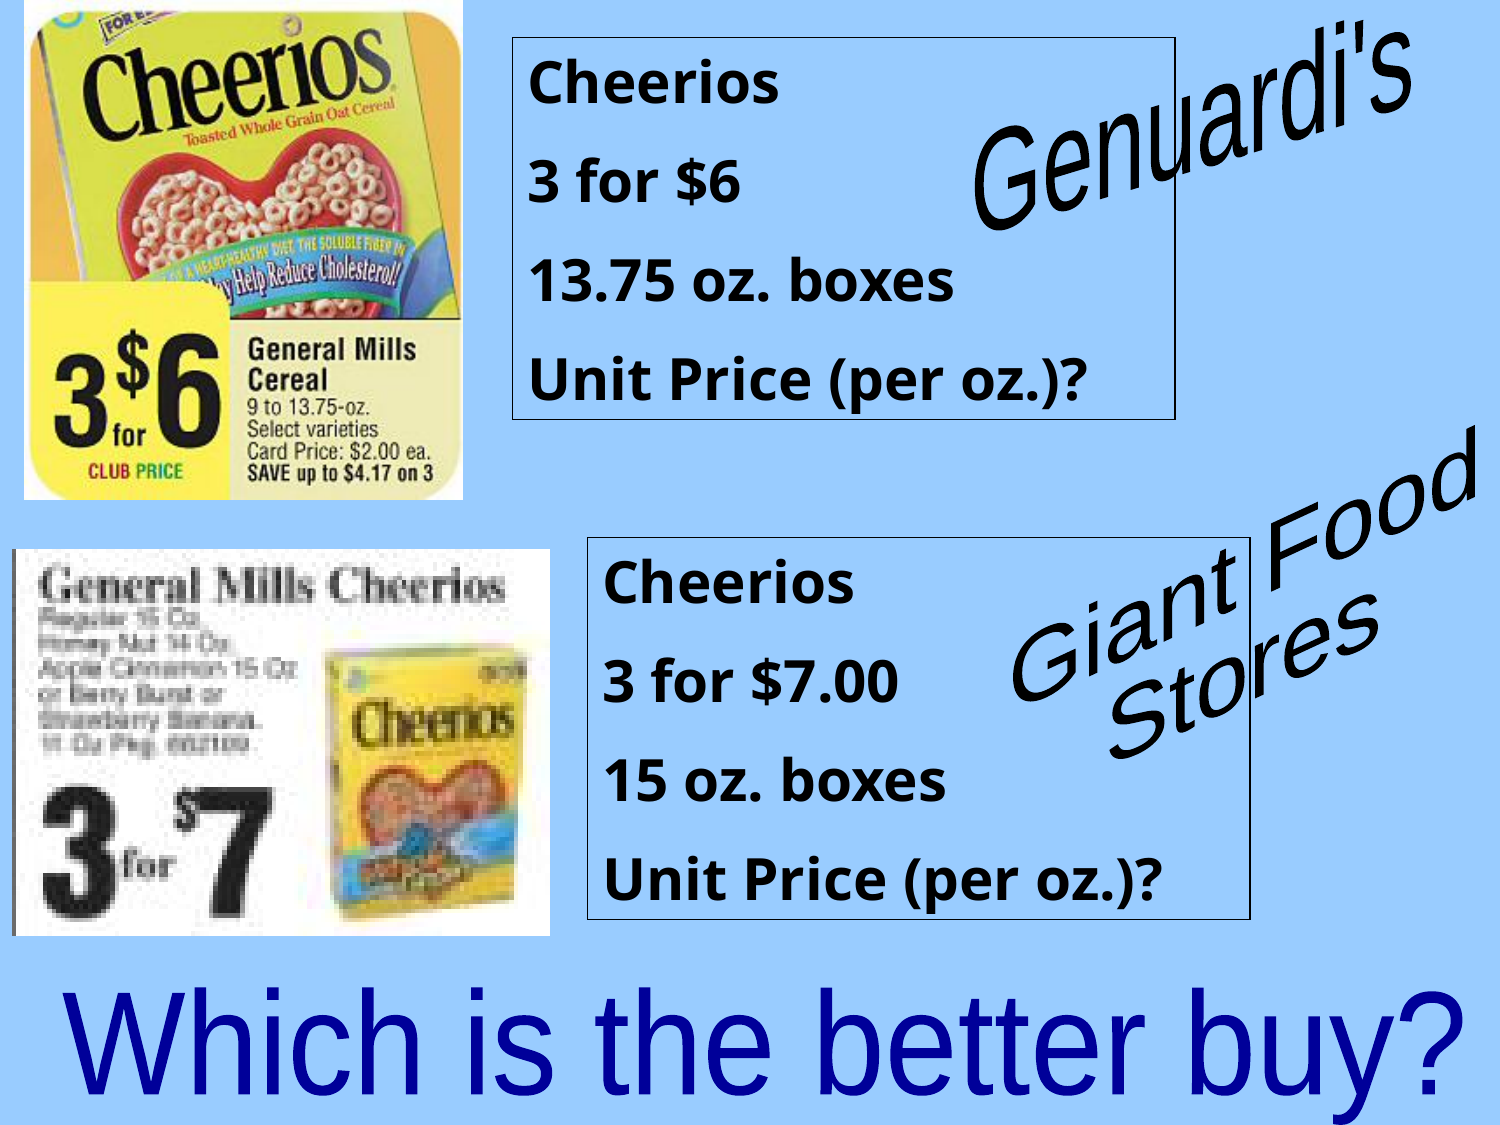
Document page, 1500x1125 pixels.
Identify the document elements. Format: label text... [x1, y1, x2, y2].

text_box Cheerios 3 for $7.00 15 oz. boxes Unit Price (per oz.)? [587, 537, 1250, 920]
text_box Cheerios 3 for $6 13.75 oz. boxes Unit Price (per oz.)? [512, 37, 1175, 420]
picture [12, 549, 551, 936]
picture [24, 0, 463, 501]
